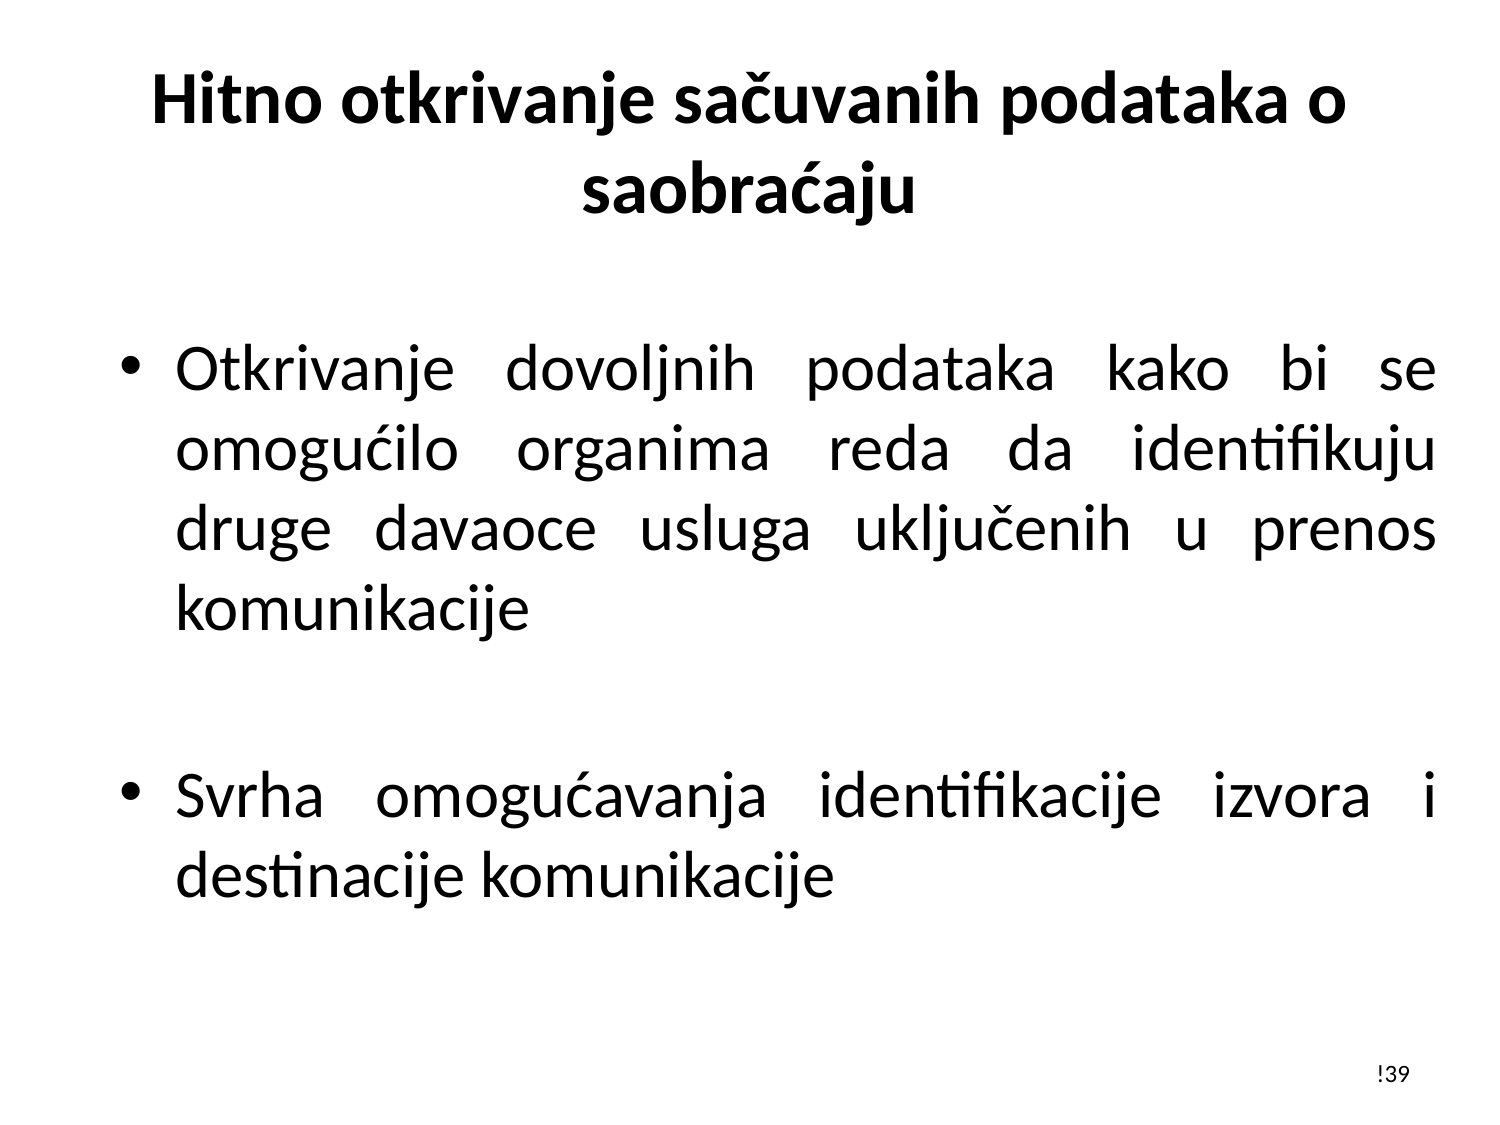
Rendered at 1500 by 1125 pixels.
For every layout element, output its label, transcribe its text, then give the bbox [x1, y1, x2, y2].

list Otkrivanje dovoljnih podataka kako bi se omogućilo organima reda da identifikuju druge davaoce usluga uključenih u prenos komunikacije Svrha omogućavanja identifikacije izvora i destinacije komunikacije [103, 316, 1455, 960]
slide_number !39 [1074, 1042, 1425, 1103]
title Hitno otkrivanje sačuvanih podataka o saobraćaju [74, 44, 1426, 233]
